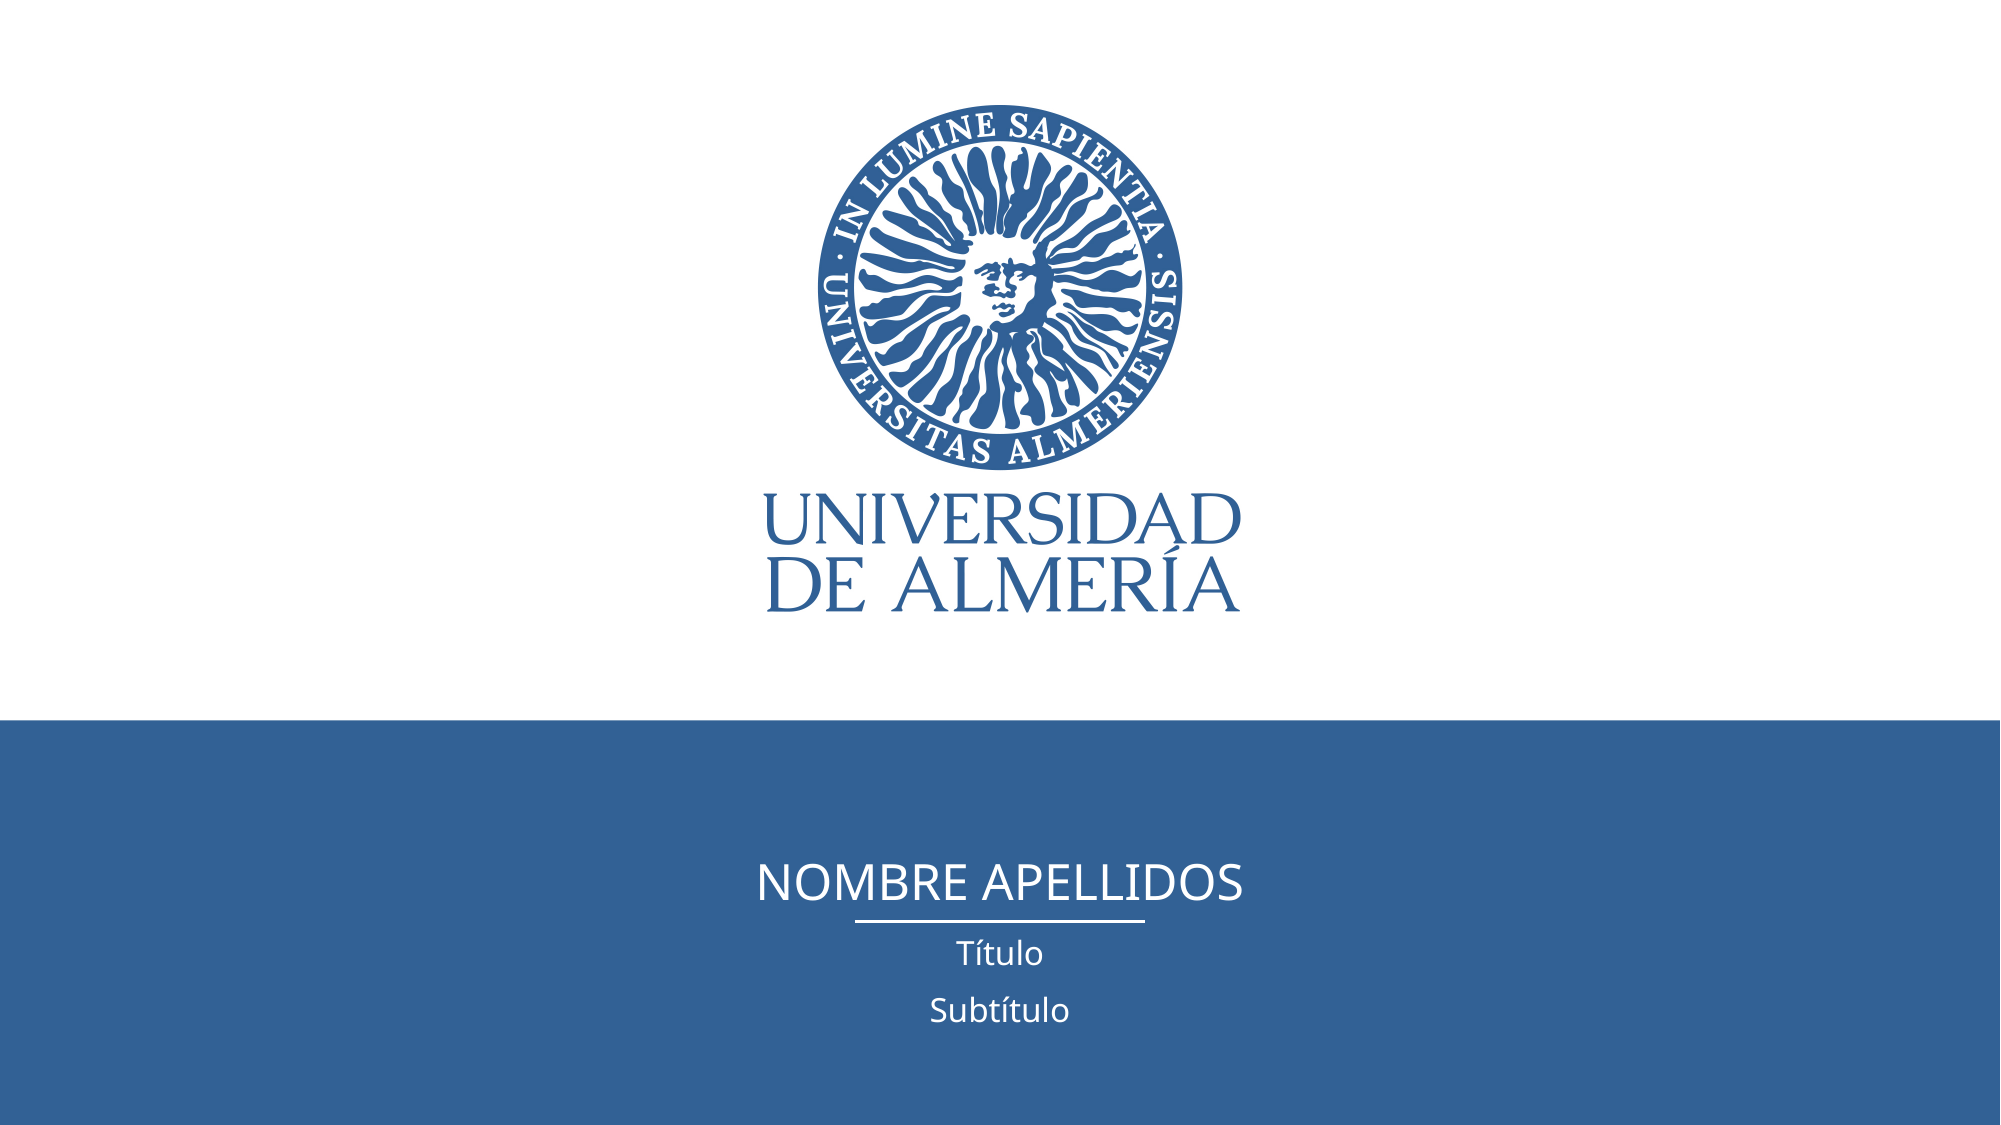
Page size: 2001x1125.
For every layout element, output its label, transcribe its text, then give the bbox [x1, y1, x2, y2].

subtitle Título Subtítulo [0, 929, 2000, 1067]
picture [737, 87, 1264, 654]
title NOMBRE APELLIDOS [0, 701, 2000, 919]
